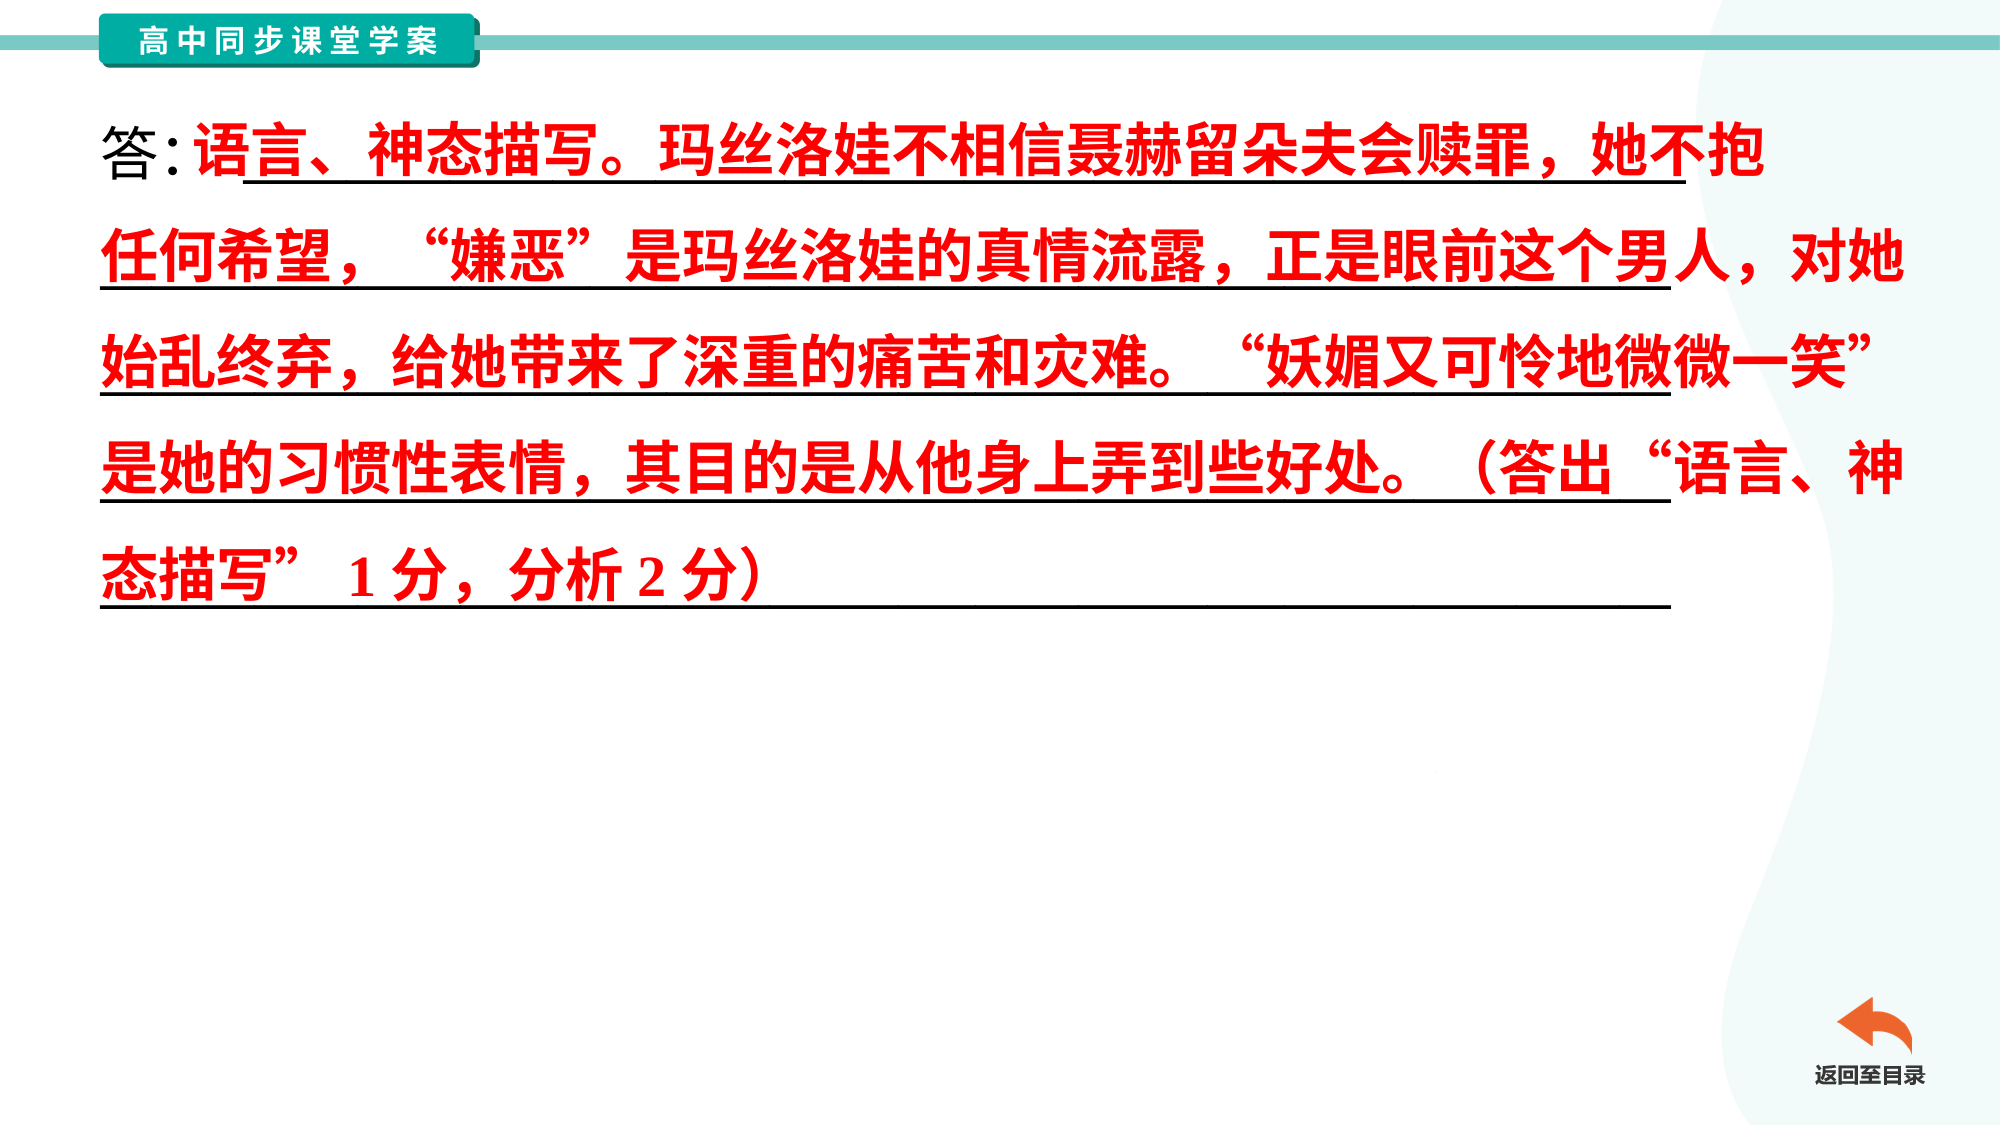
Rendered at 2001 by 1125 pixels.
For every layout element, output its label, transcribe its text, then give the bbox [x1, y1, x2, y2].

text_box 语言、神态描写。玛丝洛娃不相信聂赫留朵夫会赎罪，她不抱 任何希望，“嫌恶”是玛丝洛娃的真情流露，正是眼前这个男人，对她 始乱终弃，给她带来了深重的痛苦和灾难。“妖媚又可怜地微微一笑” 是她的习惯性表情，其目的是从他身上弄到些好处。（答出“语言、神 态描写”1分，分析2分） [100, 76, 1899, 608]
picture [0, 0, 2000, 1125]
text_box 答： ________________________________________________________ _____________________________________________________________ _____________________________________________________________ _____________________________________________________________ _____________________________________________________________ [100, 608, 1899, 613]
